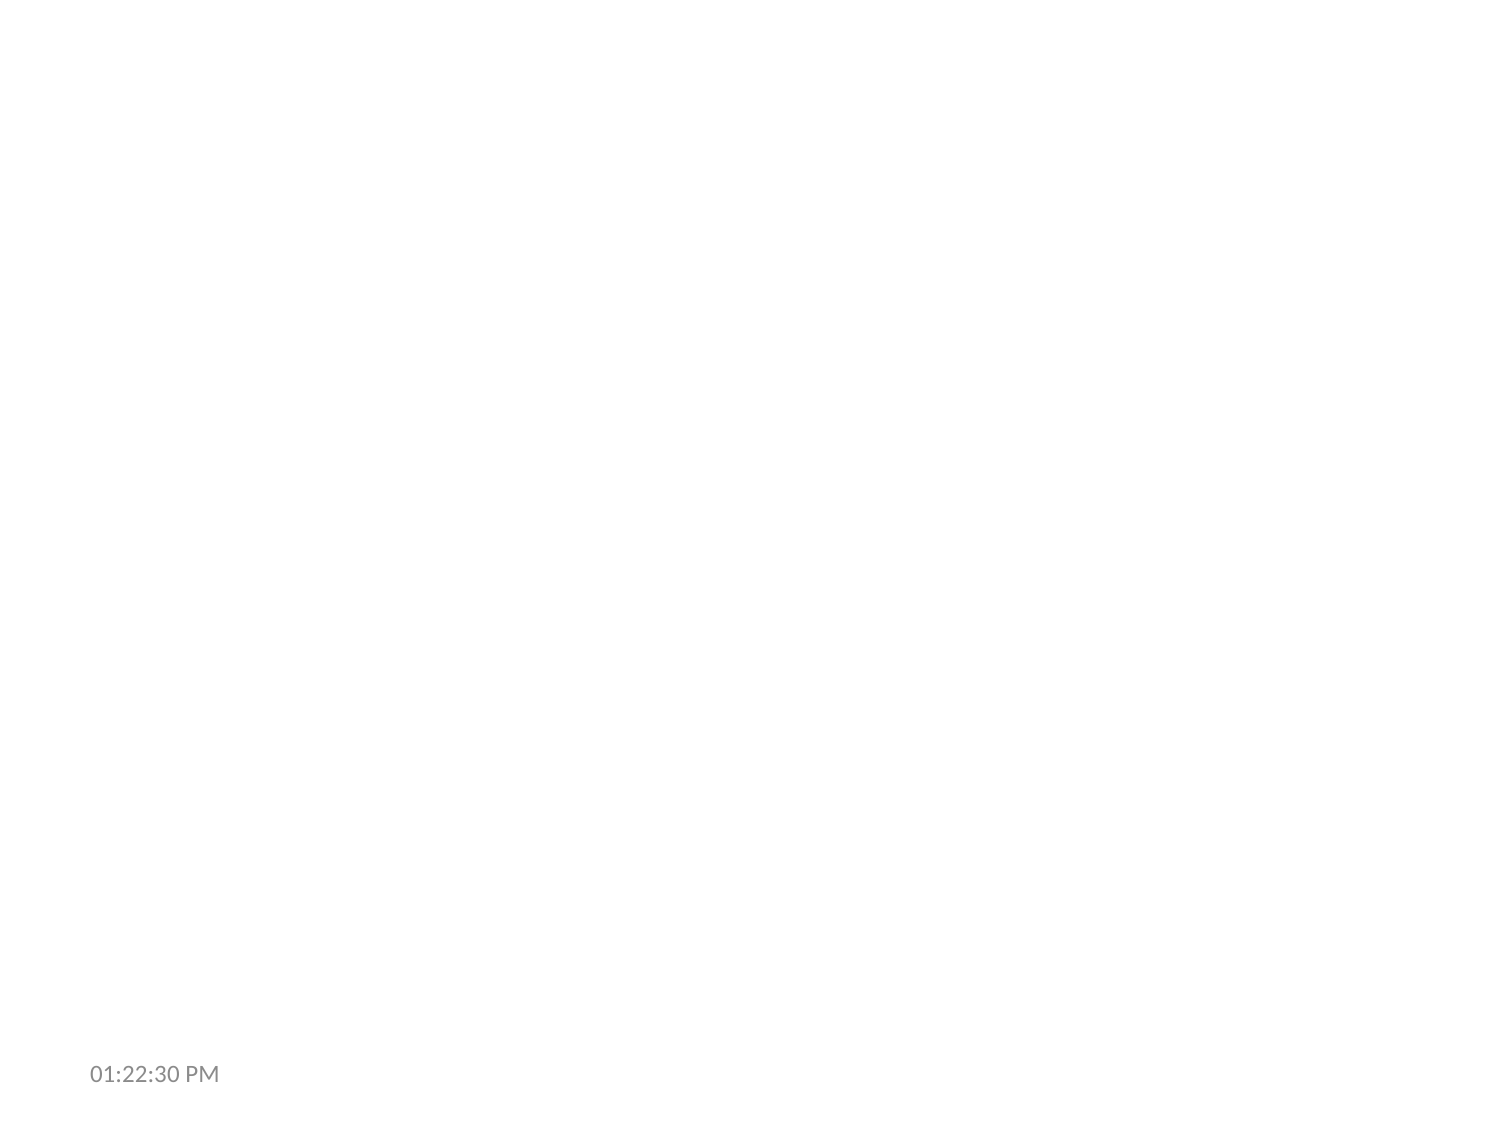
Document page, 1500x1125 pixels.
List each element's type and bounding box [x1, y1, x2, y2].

slide_number [75, 1042, 425, 1103]
